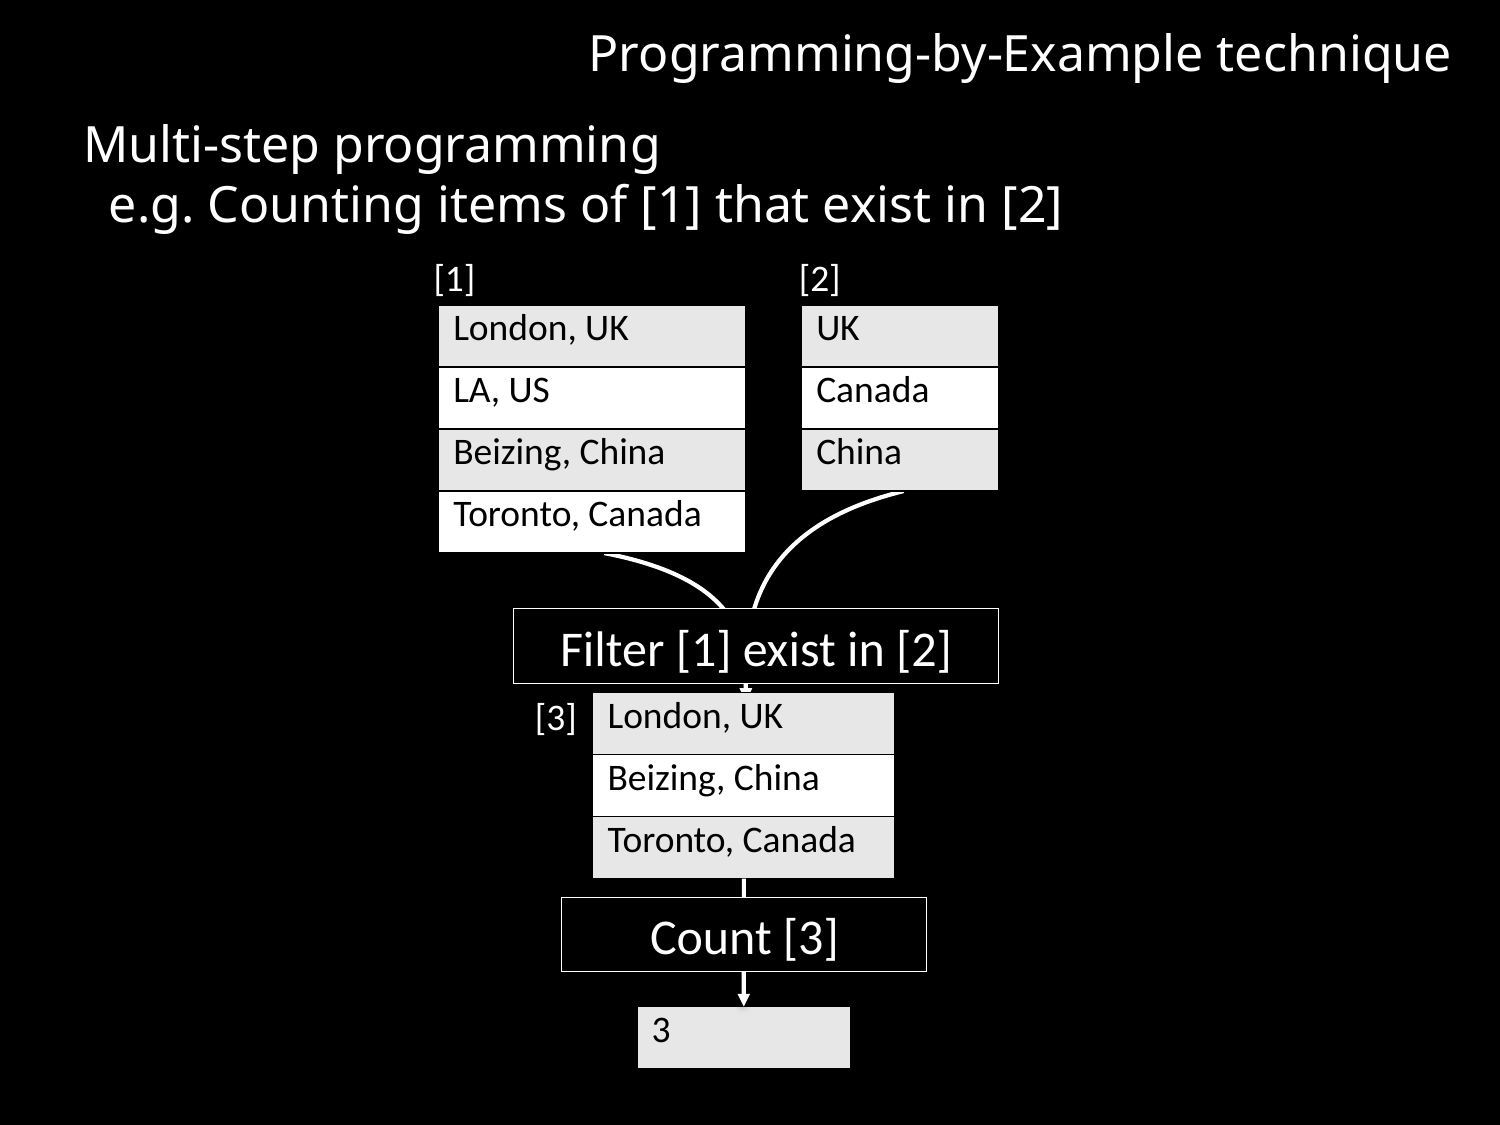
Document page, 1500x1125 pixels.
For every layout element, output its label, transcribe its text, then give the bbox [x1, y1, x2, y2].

table_cell China [802, 430, 998, 490]
text_box Filter [1] exist in [2] [513, 608, 999, 684]
text_box [603, 554, 726, 608]
table_header London, UK [593, 693, 894, 754]
text_box Multi-step programming e.g. Counting items of [1] that exist in [2] [68, 105, 1425, 241]
table_header UK [802, 306, 998, 366]
text_box [752, 492, 905, 608]
table_header London, UK [439, 306, 745, 366]
text_box [729, 684, 739, 691]
text_box Programming-by-Example technique [122, 14, 1467, 89]
table_cell Toronto, Canada [593, 817, 894, 878]
table_cell Toronto, Canada [439, 492, 745, 552]
text_box Count [3] [561, 897, 739, 972]
text_box [2] [783, 246, 856, 307]
text_box [3] [520, 685, 592, 746]
text_box Count [3] [748, 897, 927, 972]
text_box [739, 684, 759, 692]
table_cell Canada [802, 368, 998, 428]
table_header 3 [638, 1007, 850, 1068]
text_box [1] [418, 246, 491, 307]
table_cell Beizing, China [593, 755, 894, 816]
table_cell Beizing, China [439, 430, 745, 490]
table_cell LA, US [439, 368, 745, 428]
